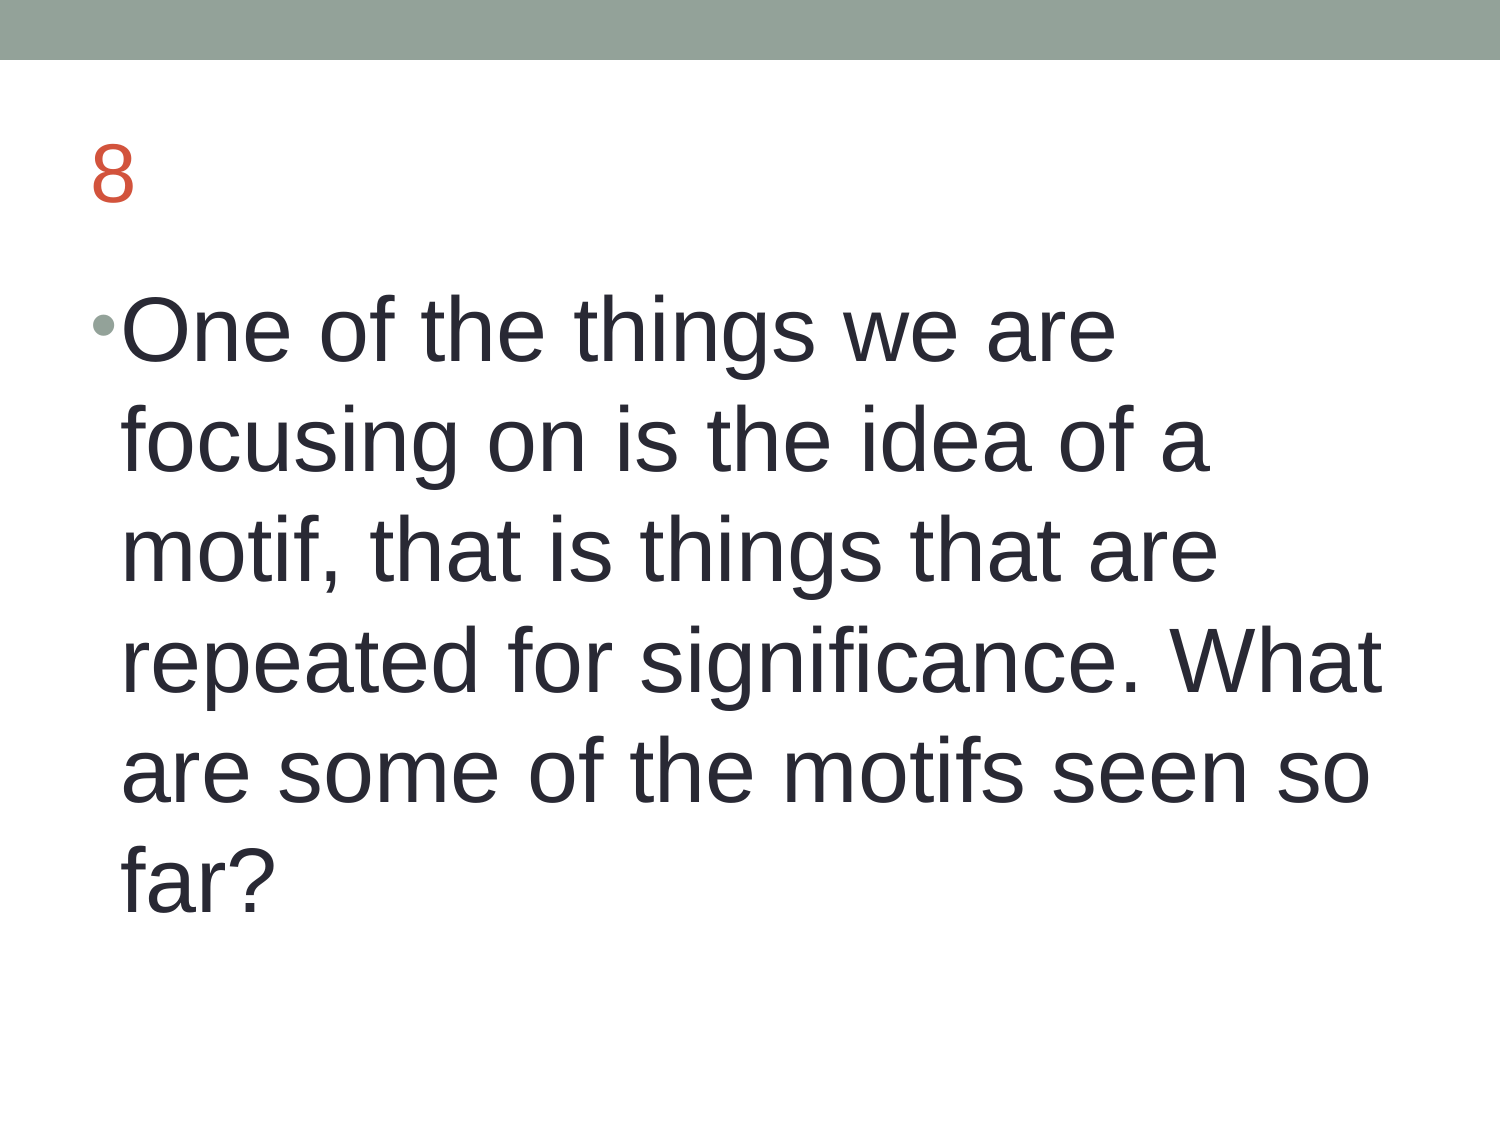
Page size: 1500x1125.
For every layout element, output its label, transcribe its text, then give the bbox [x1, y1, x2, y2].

title 8 [75, 87, 1425, 250]
list One of the things we are focusing on is the idea of a motif, that is things that are repeated for significance. What are some of the motifs seen so far? [75, 262, 1425, 1063]
